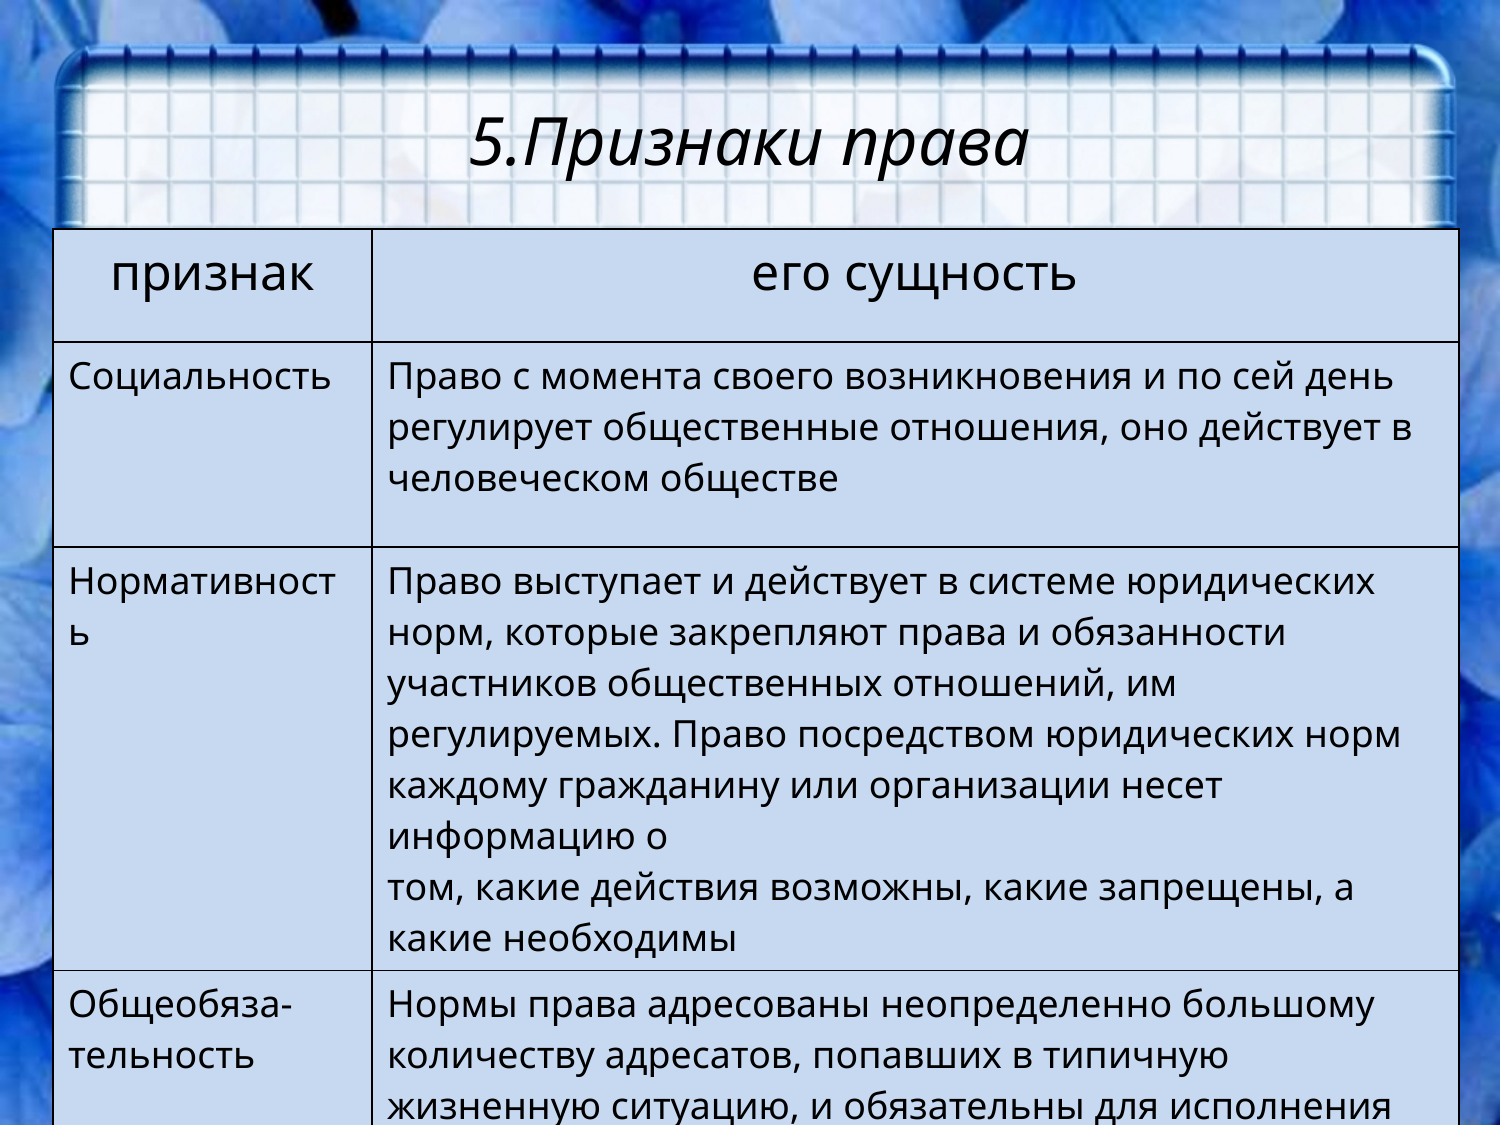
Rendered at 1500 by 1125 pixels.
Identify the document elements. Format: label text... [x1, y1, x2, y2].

table_cell Право выступает и действует в системе юридических норм, которые закрепляют права и обязанности участников общественных отношений, им регулируемых. Право посредством юридических норм каждому гражданину или организации несет информацию о том, какие действия возможны, какие запрещены, а какие необходимы [373, 548, 1458, 970]
title 5.Признаки права [75, 45, 1425, 228]
footer www.sliderpoint.org [512, 1042, 988, 1103]
table_cell Общеобяза-тельность [54, 971, 371, 1125]
table_cell Нормативность [54, 548, 371, 970]
picture [0, 0, 1500, 1125]
table_cell Право с момента своего возникновения и по сей день регулирует общественные отношения, оно действует в человеческом обществе [373, 343, 1458, 546]
table_header его сущность [373, 230, 1458, 341]
table_cell Нормы права адресованы неопределенно большому количеству адресатов, попавших в типичную жизненную ситуацию, и обязательны для исполнения ими [373, 971, 1458, 1125]
table_header признак [54, 230, 371, 341]
table_cell Социальность [54, 343, 371, 546]
